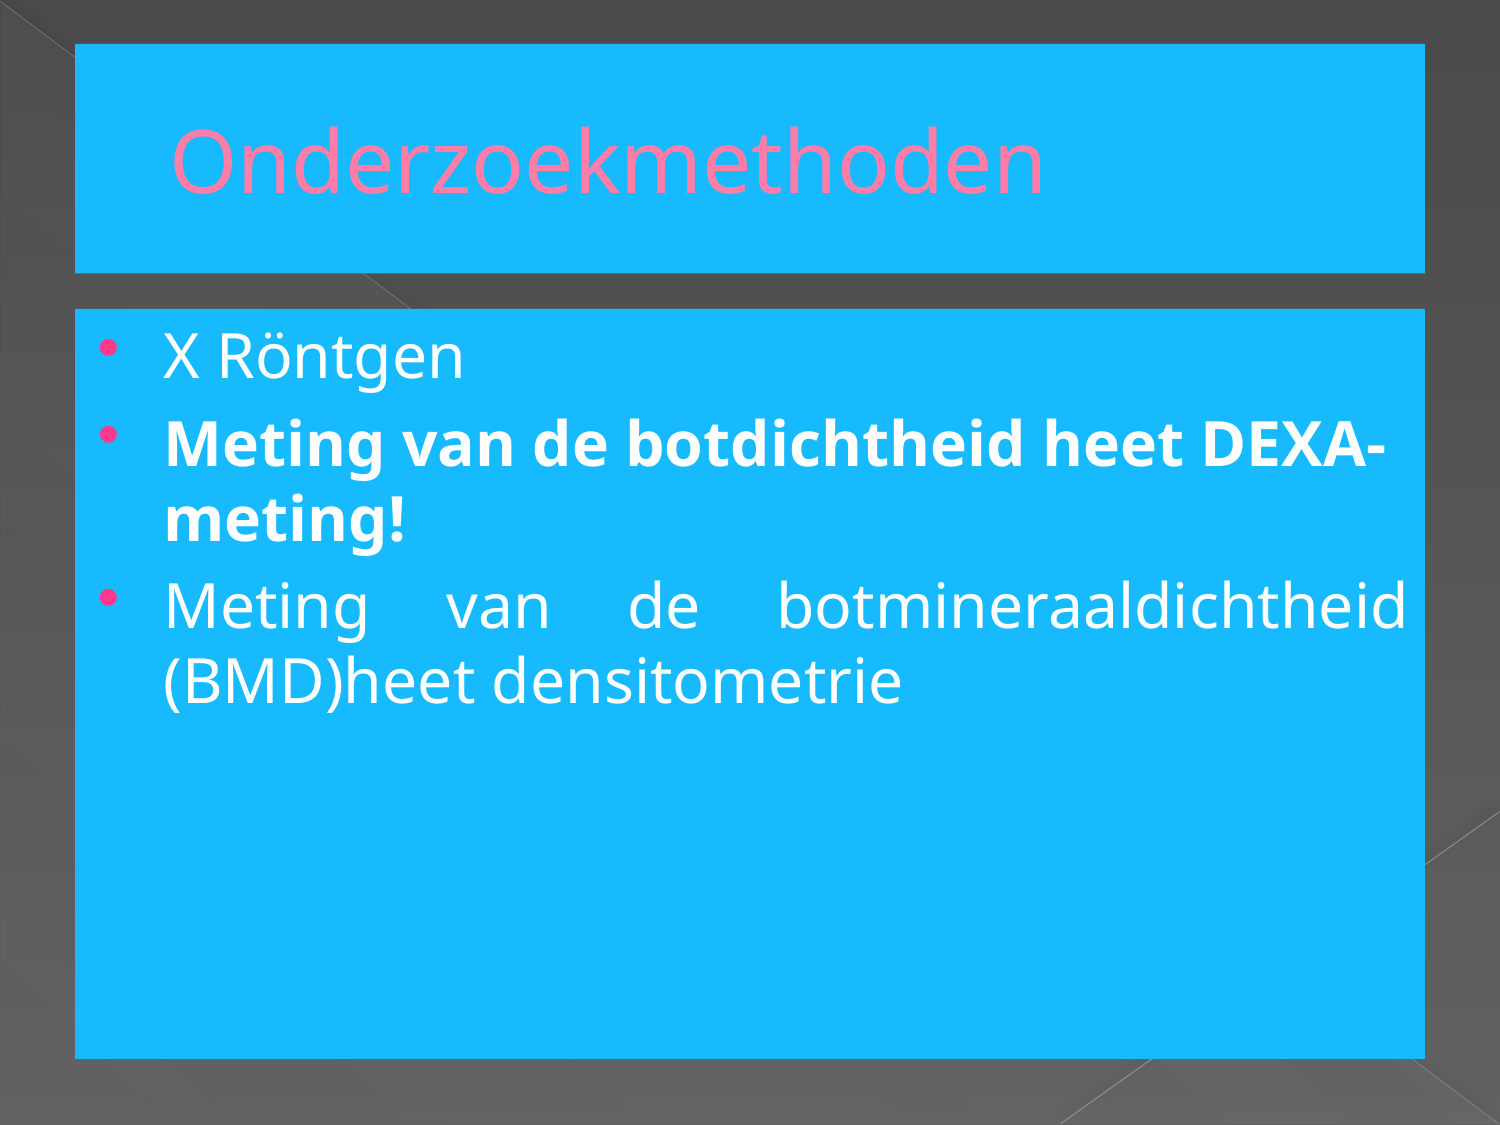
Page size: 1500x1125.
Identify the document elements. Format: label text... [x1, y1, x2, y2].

title Onderzoekmethoden [75, 43, 1425, 274]
list X Röntgen Meting van de botdichtheid heet DEXA-meting! Meting van de botmineraaldichtheid (BMD)heet densitometrie [75, 308, 1425, 1059]
